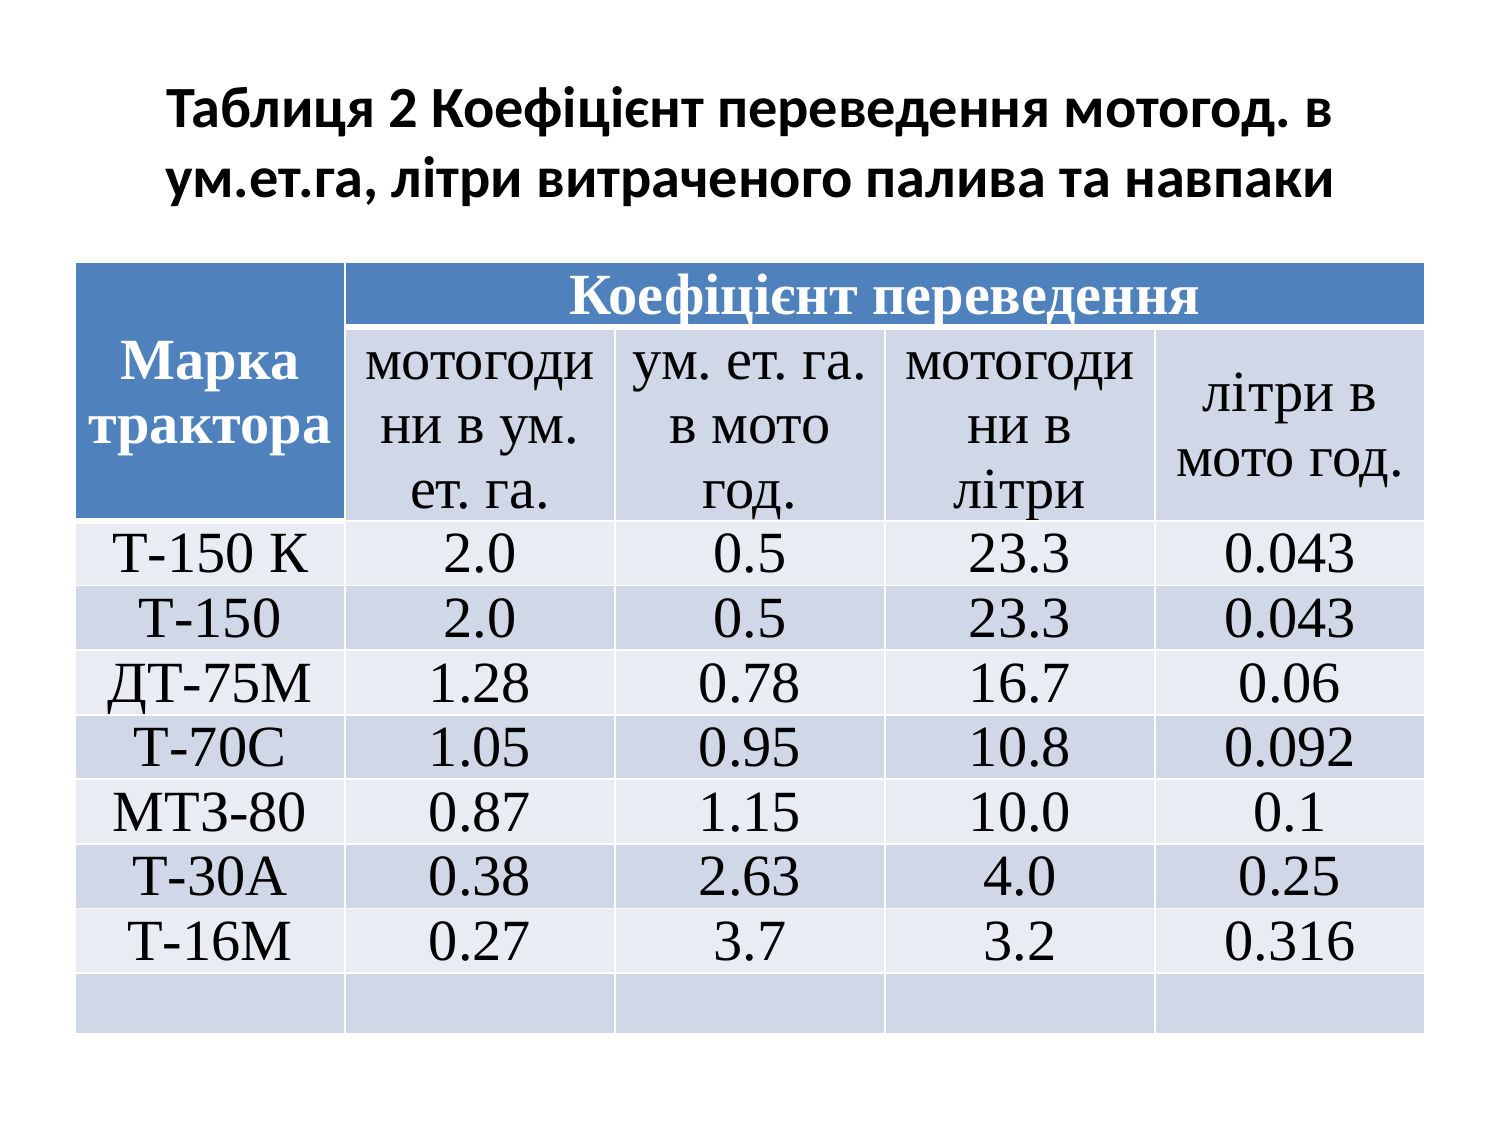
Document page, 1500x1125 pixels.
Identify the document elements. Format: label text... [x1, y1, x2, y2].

table_cell літри в мото год. [1156, 330, 1424, 520]
table_cell 0.38 [346, 845, 614, 908]
table_cell Т-16М [76, 909, 344, 972]
table_cell [616, 974, 884, 1033]
table_cell Т-70С [76, 716, 344, 778]
table_cell ум. ет. га. в мото год. [616, 330, 884, 520]
table_cell [886, 974, 1154, 1033]
table_cell 0.043 [1156, 586, 1424, 649]
table_cell Т-30А [76, 845, 344, 908]
table_cell мотогодини в ум. ет. га. [346, 330, 614, 520]
table_cell 3.2 [886, 909, 1154, 972]
table_cell 3.7 [616, 909, 884, 972]
table_cell мотогодини в літри [886, 330, 1154, 520]
table_cell 0.043 [1156, 522, 1424, 585]
table_cell ДТ-75М [76, 651, 344, 714]
table_cell 23.3 [886, 522, 1154, 585]
table_cell [76, 974, 344, 1033]
table_cell 2.0 [346, 586, 614, 649]
table_cell 16.7 [886, 651, 1154, 714]
table_cell [346, 974, 614, 1033]
table_cell 0.316 [1156, 909, 1424, 972]
table_cell 0.95 [616, 716, 884, 778]
table_header Коефіцієнт переведення [346, 263, 1424, 324]
table_cell 10.8 [886, 716, 1154, 778]
table_cell 0.5 [616, 522, 884, 585]
table_header Марка трактора [76, 263, 344, 518]
table_cell 0.06 [1156, 651, 1424, 714]
table_cell Т-150 К [76, 524, 344, 585]
title Таблиця 2 Коефіцієнт переведення мотогод. в ум.ет.га, літри витраченого палива та навпаки [75, 45, 1425, 233]
table_cell 0.5 [616, 586, 884, 649]
table_cell 1.15 [616, 780, 884, 843]
table_cell 0.27 [346, 909, 614, 972]
table_cell 2.63 [616, 845, 884, 908]
table_cell 1.28 [346, 651, 614, 714]
table_cell 4.0 [886, 845, 1154, 908]
table_cell 2.0 [346, 522, 614, 585]
table_cell 23.3 [886, 586, 1154, 649]
table_cell 1.05 [346, 716, 614, 778]
table_cell 10.0 [886, 780, 1154, 843]
table_cell 0.1 [1156, 780, 1424, 843]
table_cell 0.78 [616, 651, 884, 714]
table_cell МТЗ-80 [76, 780, 344, 843]
table_cell 0.25 [1156, 845, 1424, 908]
table_cell 0.092 [1156, 716, 1424, 778]
table_cell Т-150 [76, 586, 344, 649]
table_cell 0.87 [346, 780, 614, 843]
table_cell [1156, 974, 1424, 1033]
